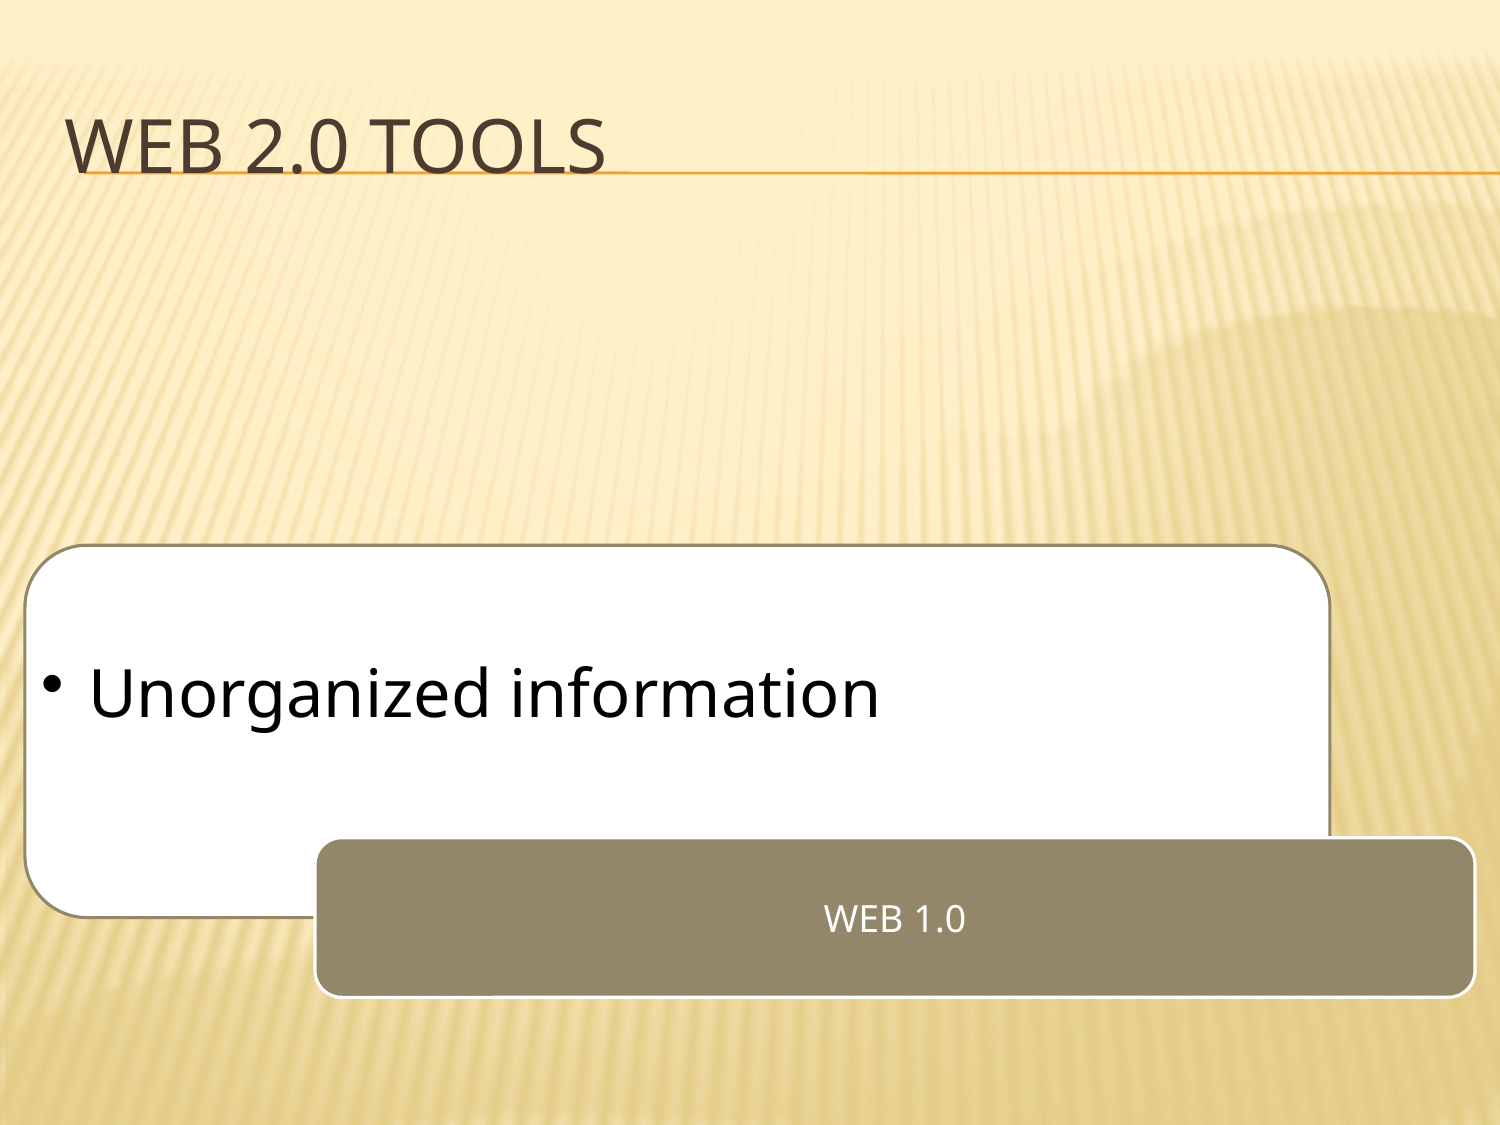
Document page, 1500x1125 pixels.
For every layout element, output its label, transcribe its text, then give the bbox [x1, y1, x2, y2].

title Web 2.0 Tools [50, 75, 1475, 213]
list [24, 237, 1476, 998]
